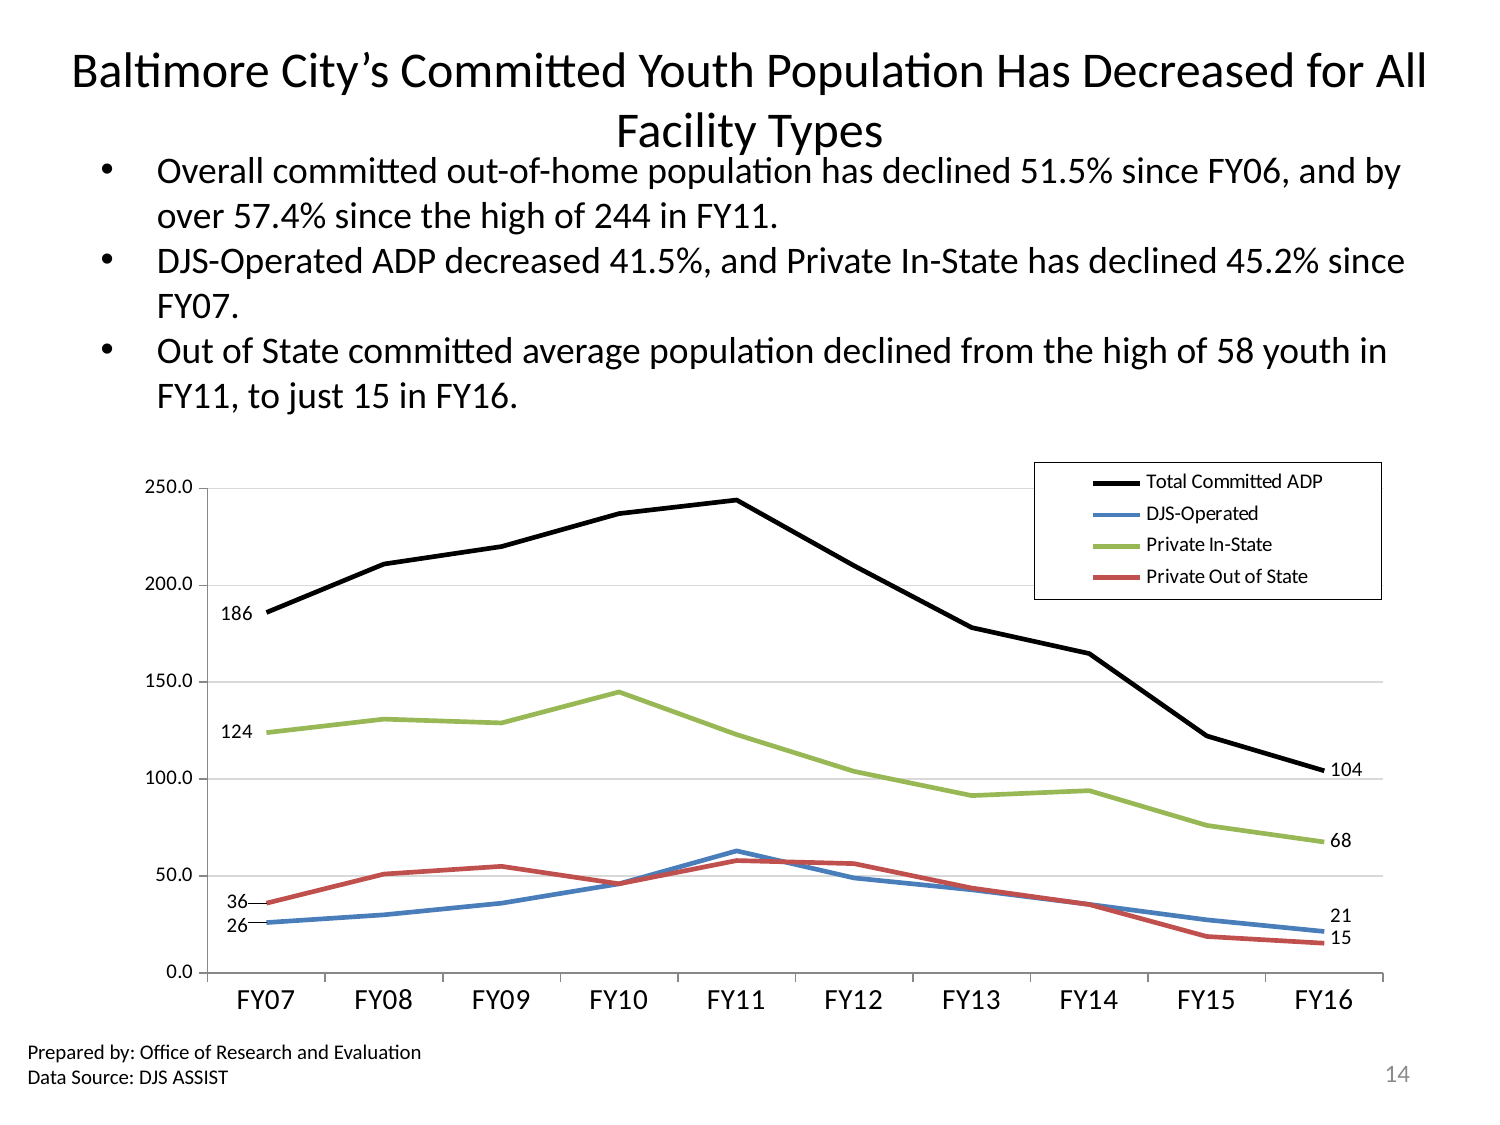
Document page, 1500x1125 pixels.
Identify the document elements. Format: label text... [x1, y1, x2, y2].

slide_number 14 [1074, 1051, 1425, 1103]
text_box Overall committed out-of-home population has declined 51.5% since FY06, and by over 57.4% since the high of 244 in FY11. DJS-Operated ADP decreased 41.5%, and Private In-State has declined 45.2% since FY07. Out of State committed average population declined from the high of 58 youth in FY11, to just 15 in FY16. [85, 137, 1438, 425]
footer Prepared by: Office of Research and Evaluation Data Source: DJS ASSIST [12, 1025, 450, 1103]
chart [112, 437, 1426, 1043]
title Baltimore City’s Committed Youth Population Has Decreased for All Facility Types [0, 45, 1500, 150]
